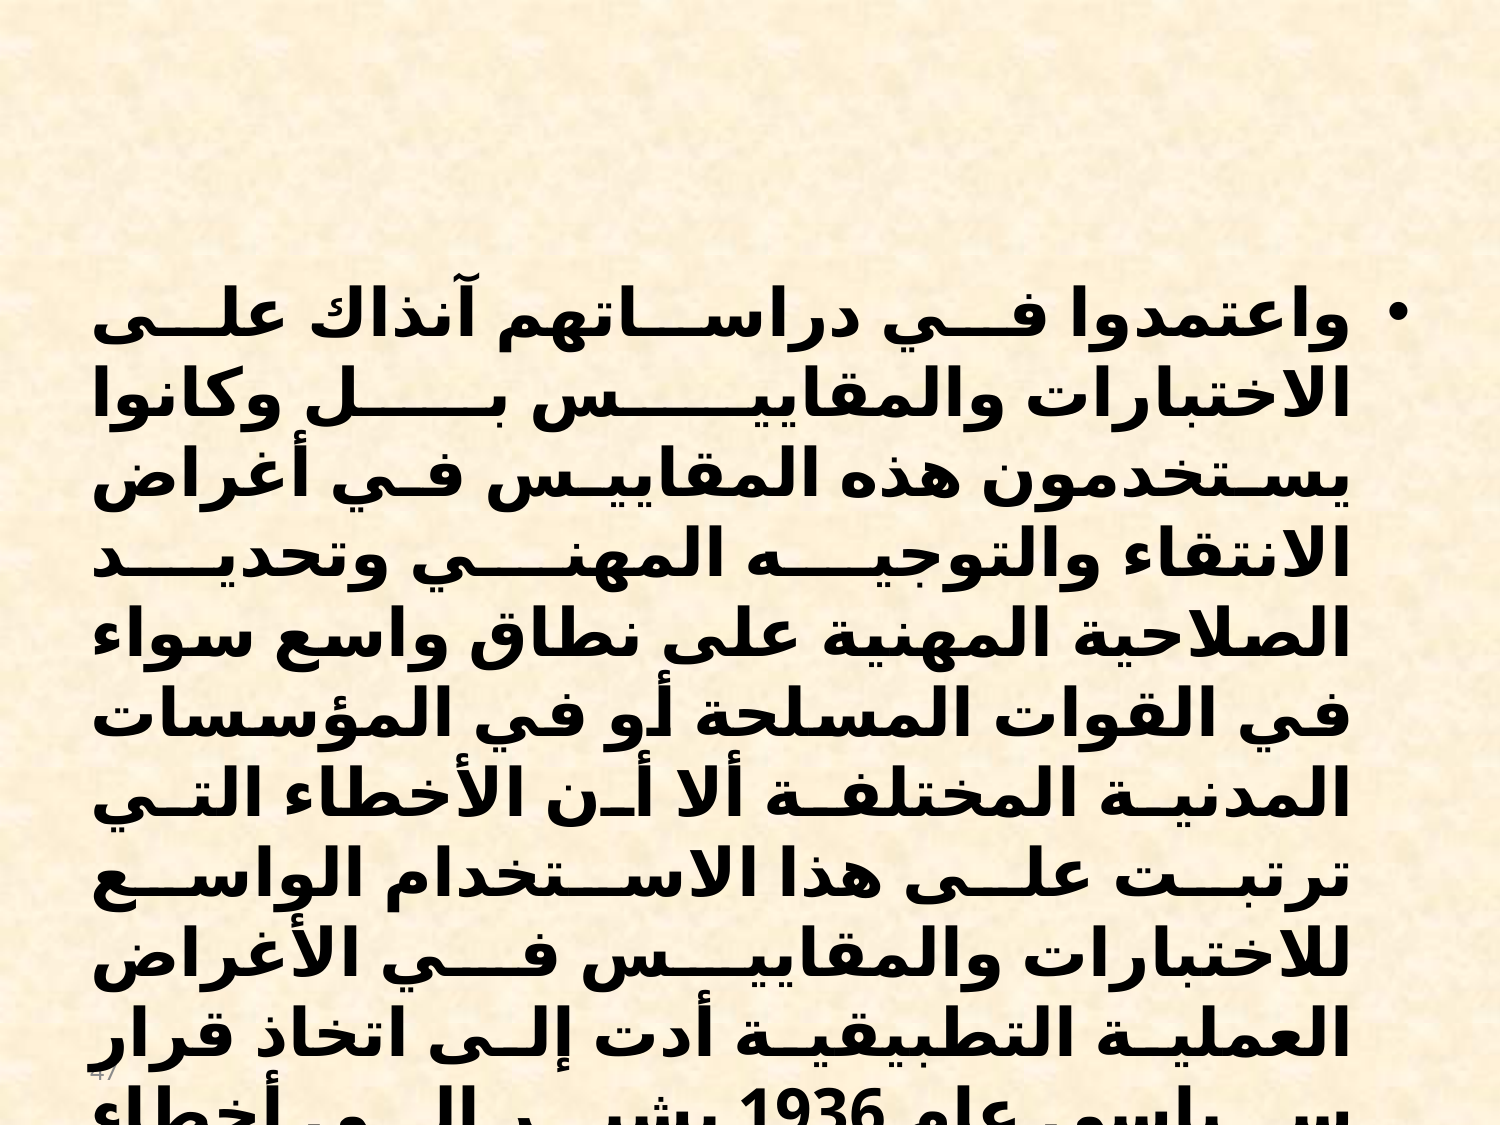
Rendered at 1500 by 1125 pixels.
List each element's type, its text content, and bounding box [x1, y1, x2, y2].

picture [0, 0, 1500, 1125]
list واعتمدوا في دراساتهم آنذاك على الاختبارات والمقاييس بل وكانوا يستخدمون هذه المقاييس في أغراض الانتقاء والتوجيه المهني وتحديد الصلاحية المهنية على نطاق واسع سواء في القوات المسلحة أو في المؤسسات المدنية المختلفة ألا أن الأخطاء التي ترتبت على هذا الاستخدام الواسع للاختبارات والمقاييس في الأغراض العملية التطبيقية أدت إلى اتخاذ قرار سياسي عام 1936 يشير إلى أخطاء القياس العقلي والنفسي ويحذر من أخطاره على البناء الاشتراكي. [75, 262, 1425, 1005]
slide_number 47 [75, 1042, 425, 1103]
